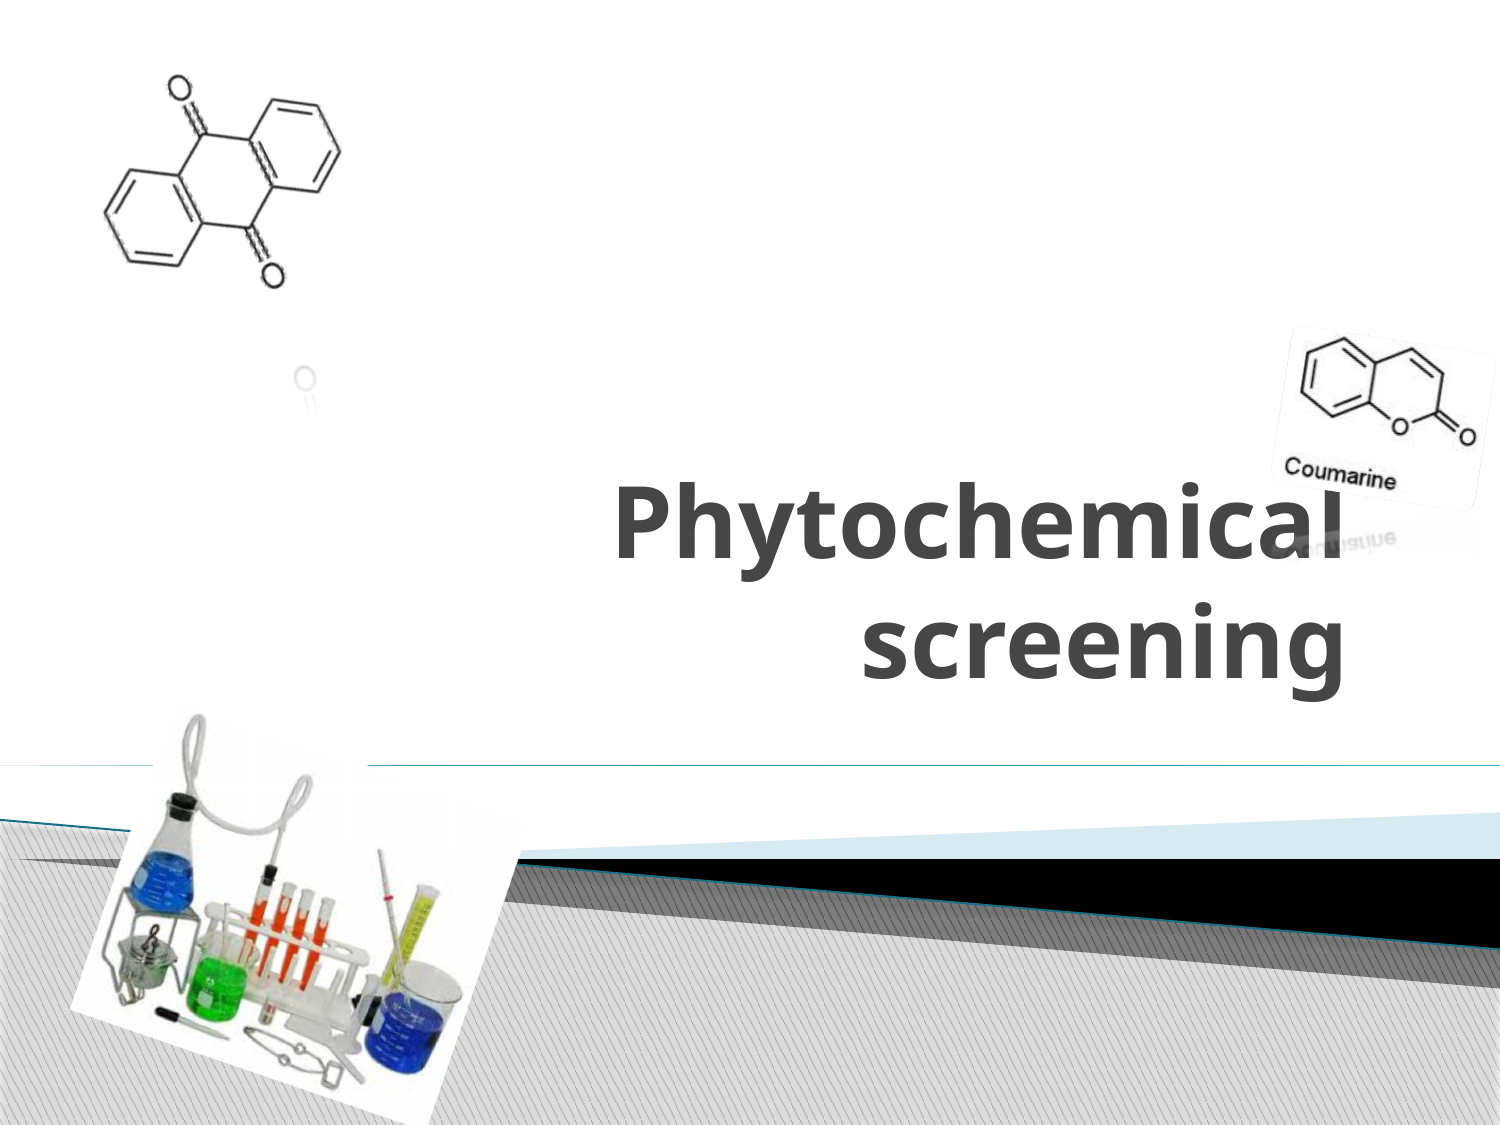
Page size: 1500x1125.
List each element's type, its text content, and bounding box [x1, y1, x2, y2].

picture [0, 701, 1500, 1125]
picture [1268, 326, 1497, 567]
title Phytochemical screening [88, 464, 1364, 706]
picture [66, 31, 421, 464]
